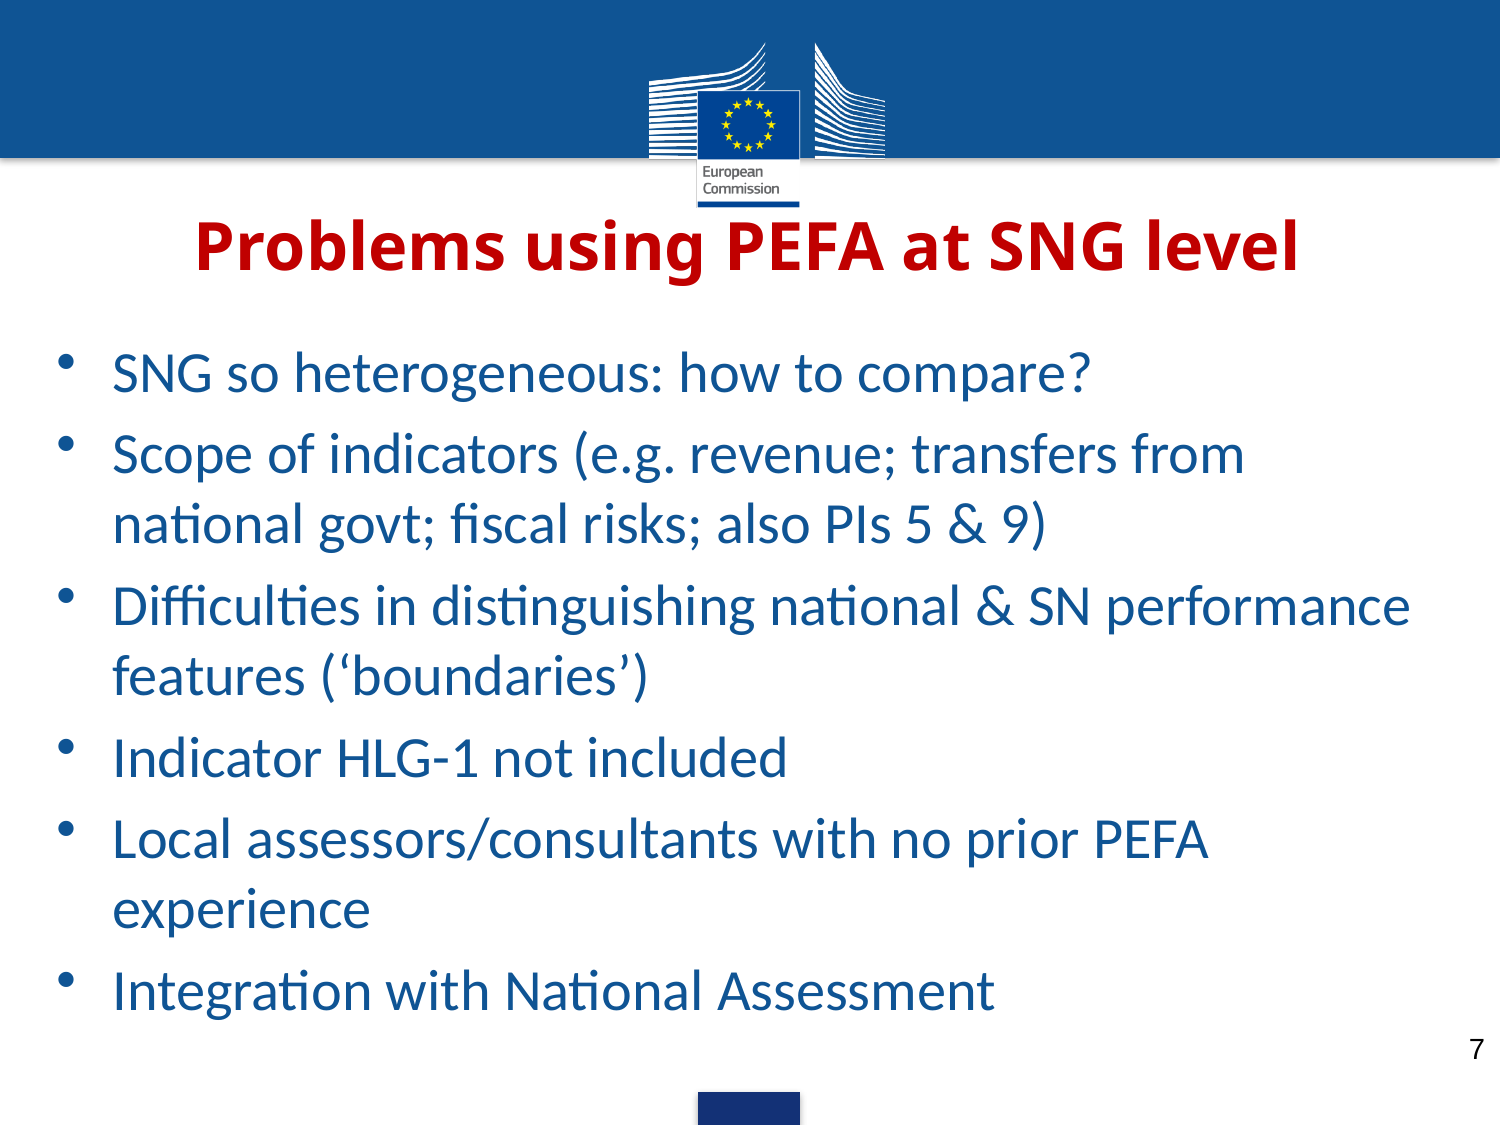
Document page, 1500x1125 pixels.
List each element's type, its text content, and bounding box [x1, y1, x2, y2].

picture [649, 42, 885, 196]
slide_number 7 [1399, 1022, 1500, 1125]
list SNG so heterogeneous: how to compare? Scope of indicators (e.g. revenue; transfers from national govt; fiscal risks; also PIs 5 & 9) Difficulties in distinguishing national & SN performance features (‘boundaries’) Indicator HLG-1 not included Local assessors/consultants with no prior PEFA experience Integration with National Assessment [41, 326, 1447, 1024]
title Problems using PEFA at SNG level [64, 196, 1431, 291]
